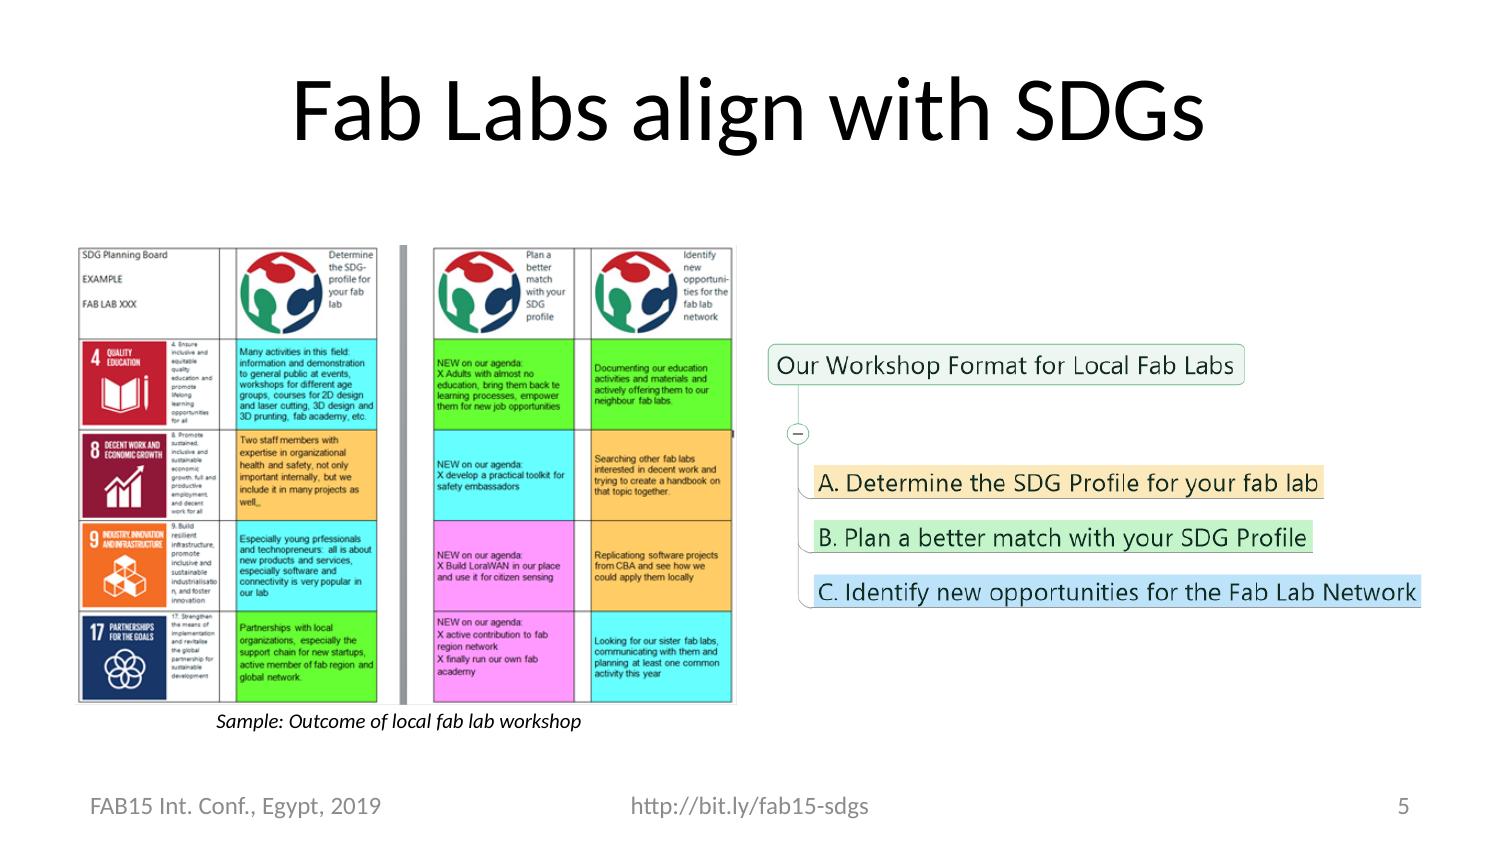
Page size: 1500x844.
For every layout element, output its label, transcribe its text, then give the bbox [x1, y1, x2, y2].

footer http://bit.ly/fab15-sdgs [512, 782, 988, 827]
text_box Sample: Outcome of local fab lab workshop [76, 714, 727, 741]
slide_number FAB15 Int. Conf., Egypt, 2019 [75, 782, 425, 827]
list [762, 338, 1426, 613]
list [74, 244, 738, 706]
title Fab Labs align with SDGs [75, 33, 1425, 175]
slide_number 5 [1074, 782, 1425, 827]
